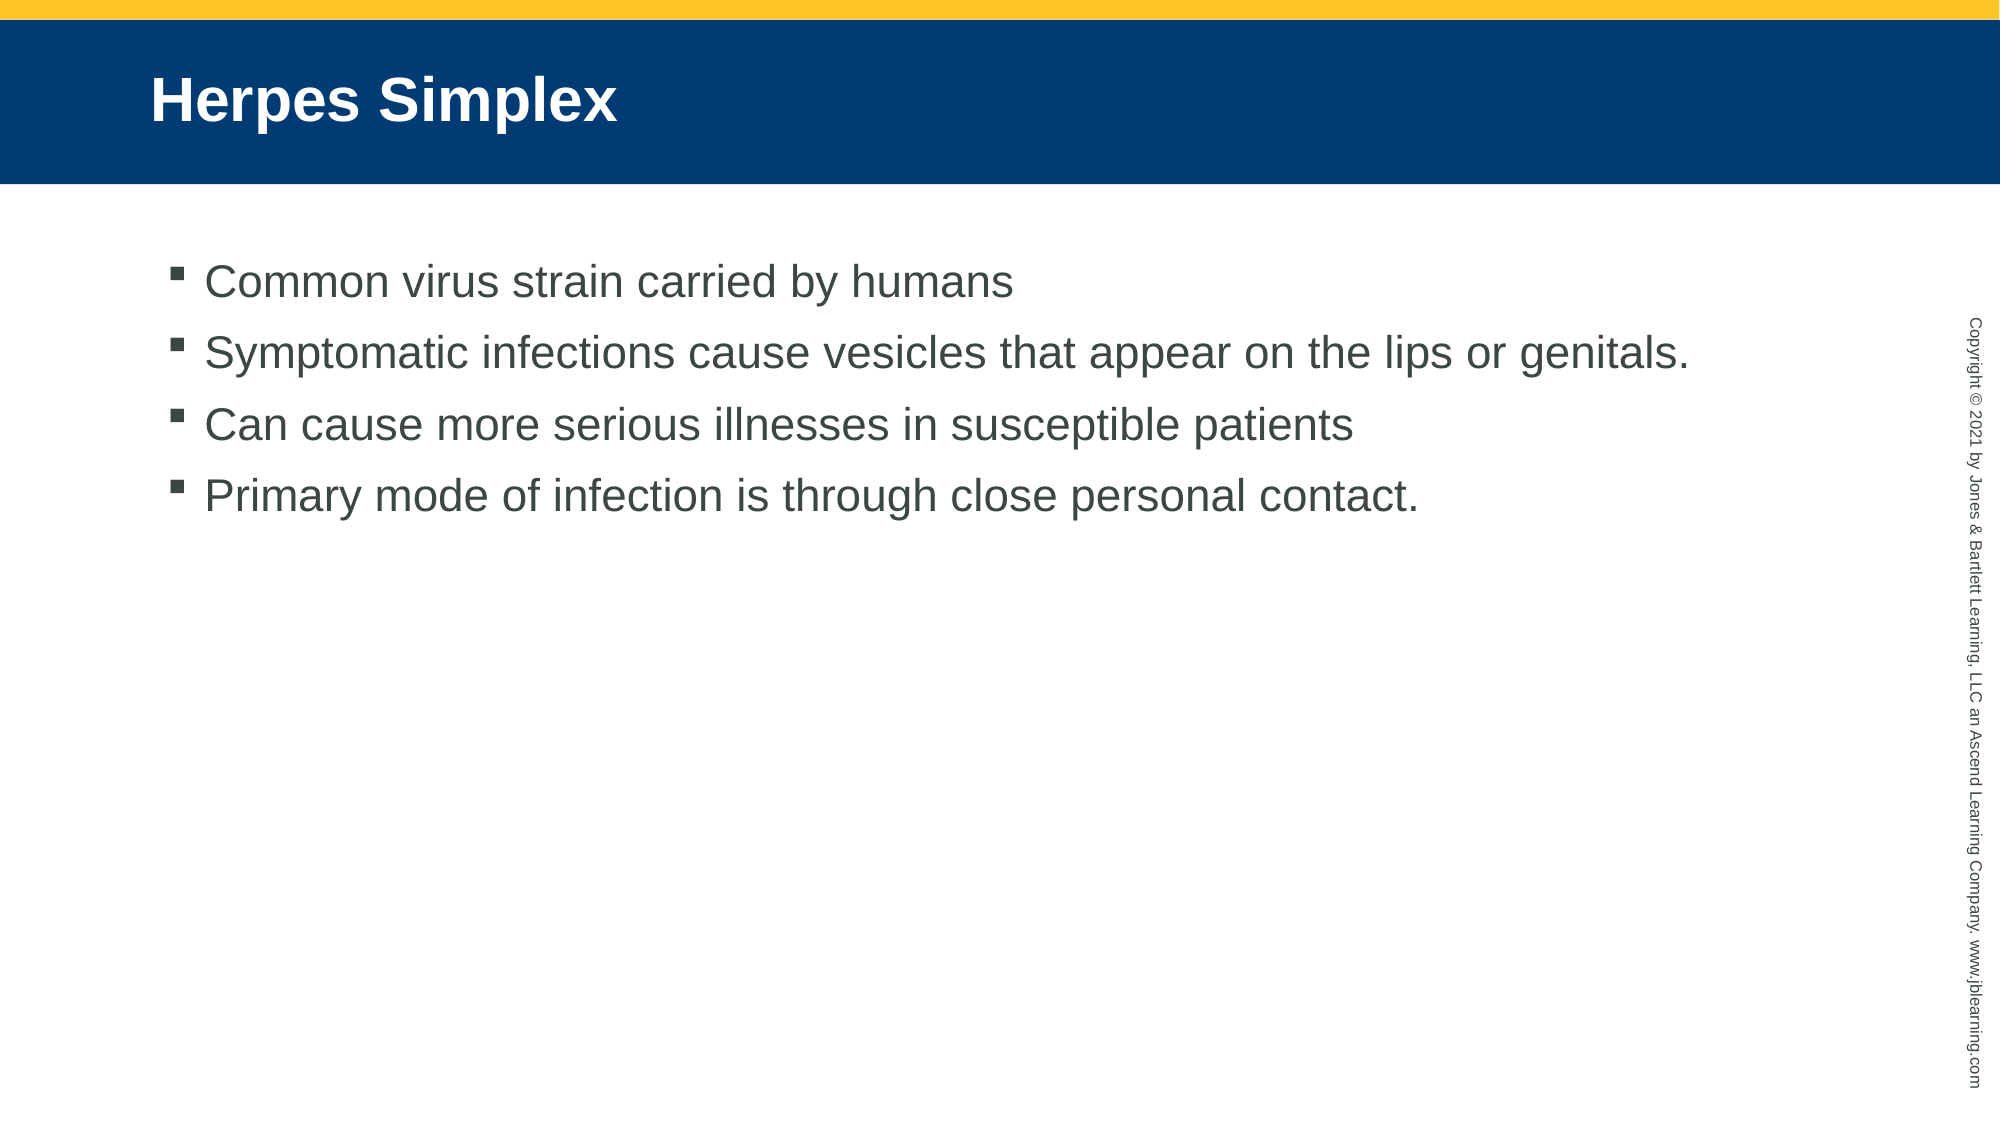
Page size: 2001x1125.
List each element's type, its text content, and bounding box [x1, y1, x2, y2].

list Common virus strain carried by humans Symptomatic infections cause vesicles that appear on the lips or genitals. Can cause more serious illnesses in susceptible patients Primary mode of infection is through close personal contact. [151, 244, 1840, 1016]
title Herpes Simplex [0, 19, 2000, 185]
